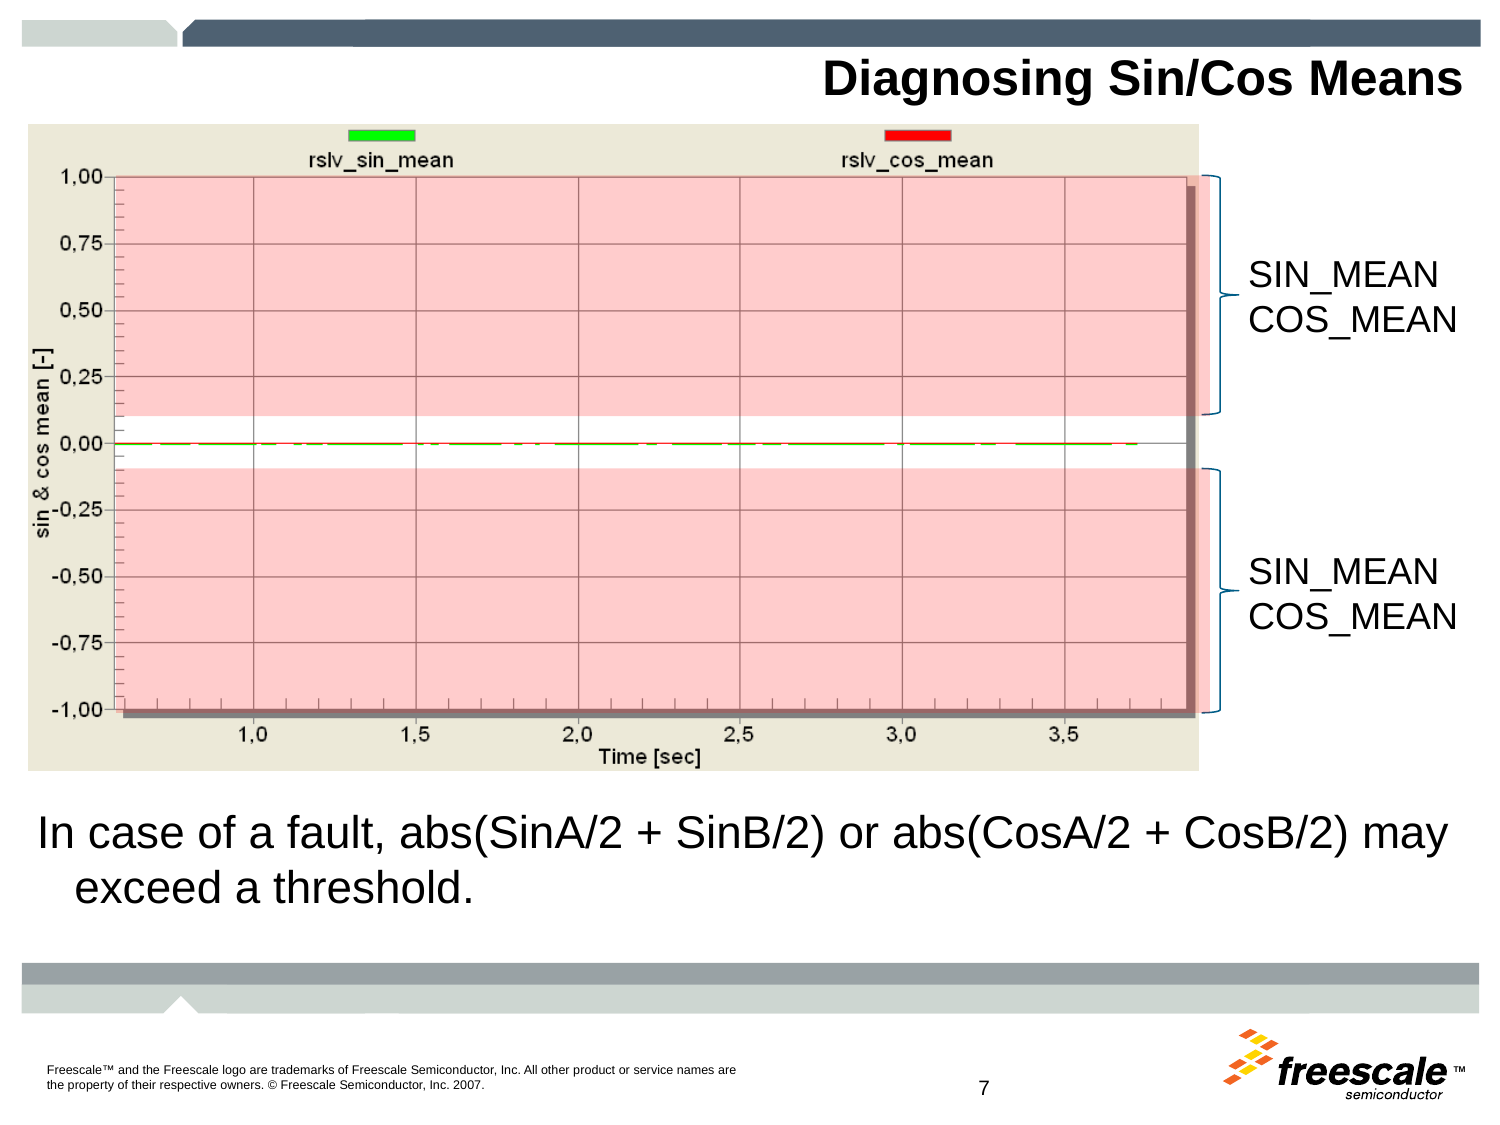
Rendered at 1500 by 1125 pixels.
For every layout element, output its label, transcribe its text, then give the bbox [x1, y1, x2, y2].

picture [28, 124, 1199, 772]
text_box SIN_MEAN COS_MEAN [1233, 539, 1474, 644]
text_box [1212, 175, 1233, 415]
slide_number 6 [963, 1066, 1077, 1119]
text_box [1212, 468, 1233, 714]
text_box [1203, 466, 1212, 715]
text_box [1203, 173, 1212, 418]
list In case of a fault, abs(SinA/2 + SinB/2) or abs(CosA/2 + CosB/2) may exceed a threshold. [21, 795, 1480, 952]
text_box SIN_MEAN COS_MEAN [1233, 242, 1474, 348]
title Diagnosing Sin/Cos Means [21, 46, 1480, 155]
